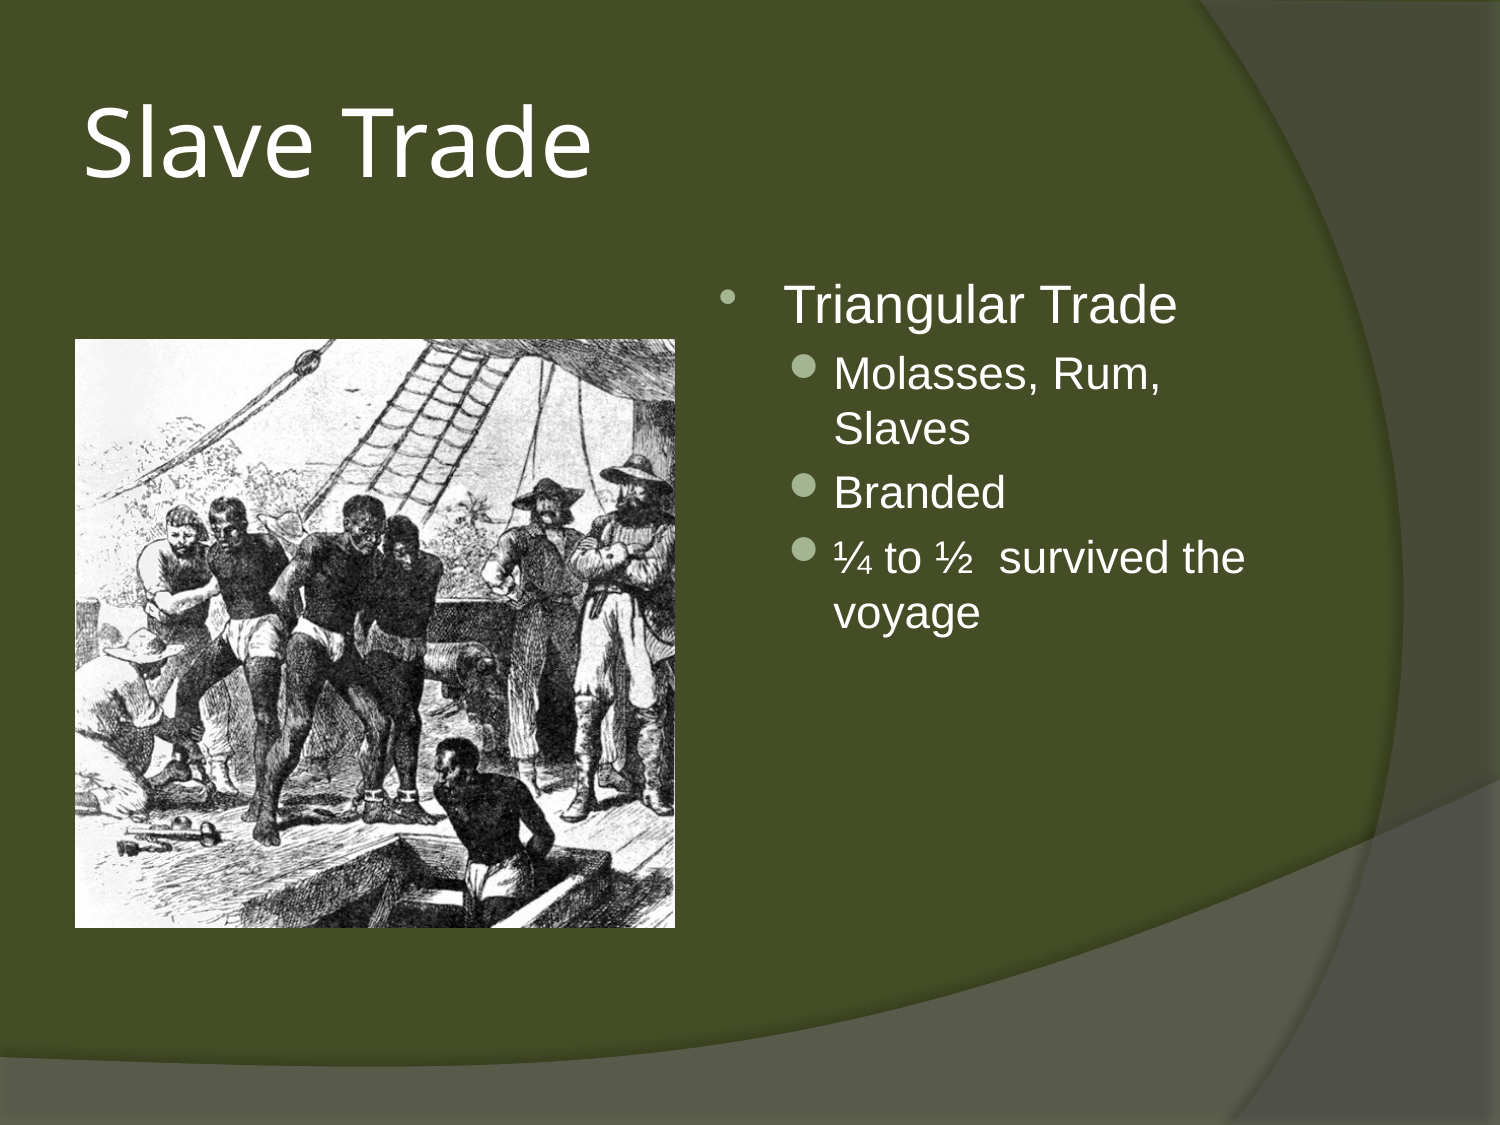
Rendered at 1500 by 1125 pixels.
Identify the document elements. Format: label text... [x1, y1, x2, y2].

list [74, 339, 676, 928]
list Triangular Trade Molasses, Rum, Slaves Branded ¼ to ½ survived the voyage [699, 262, 1300, 1005]
title Slave Trade [75, 45, 1300, 233]
